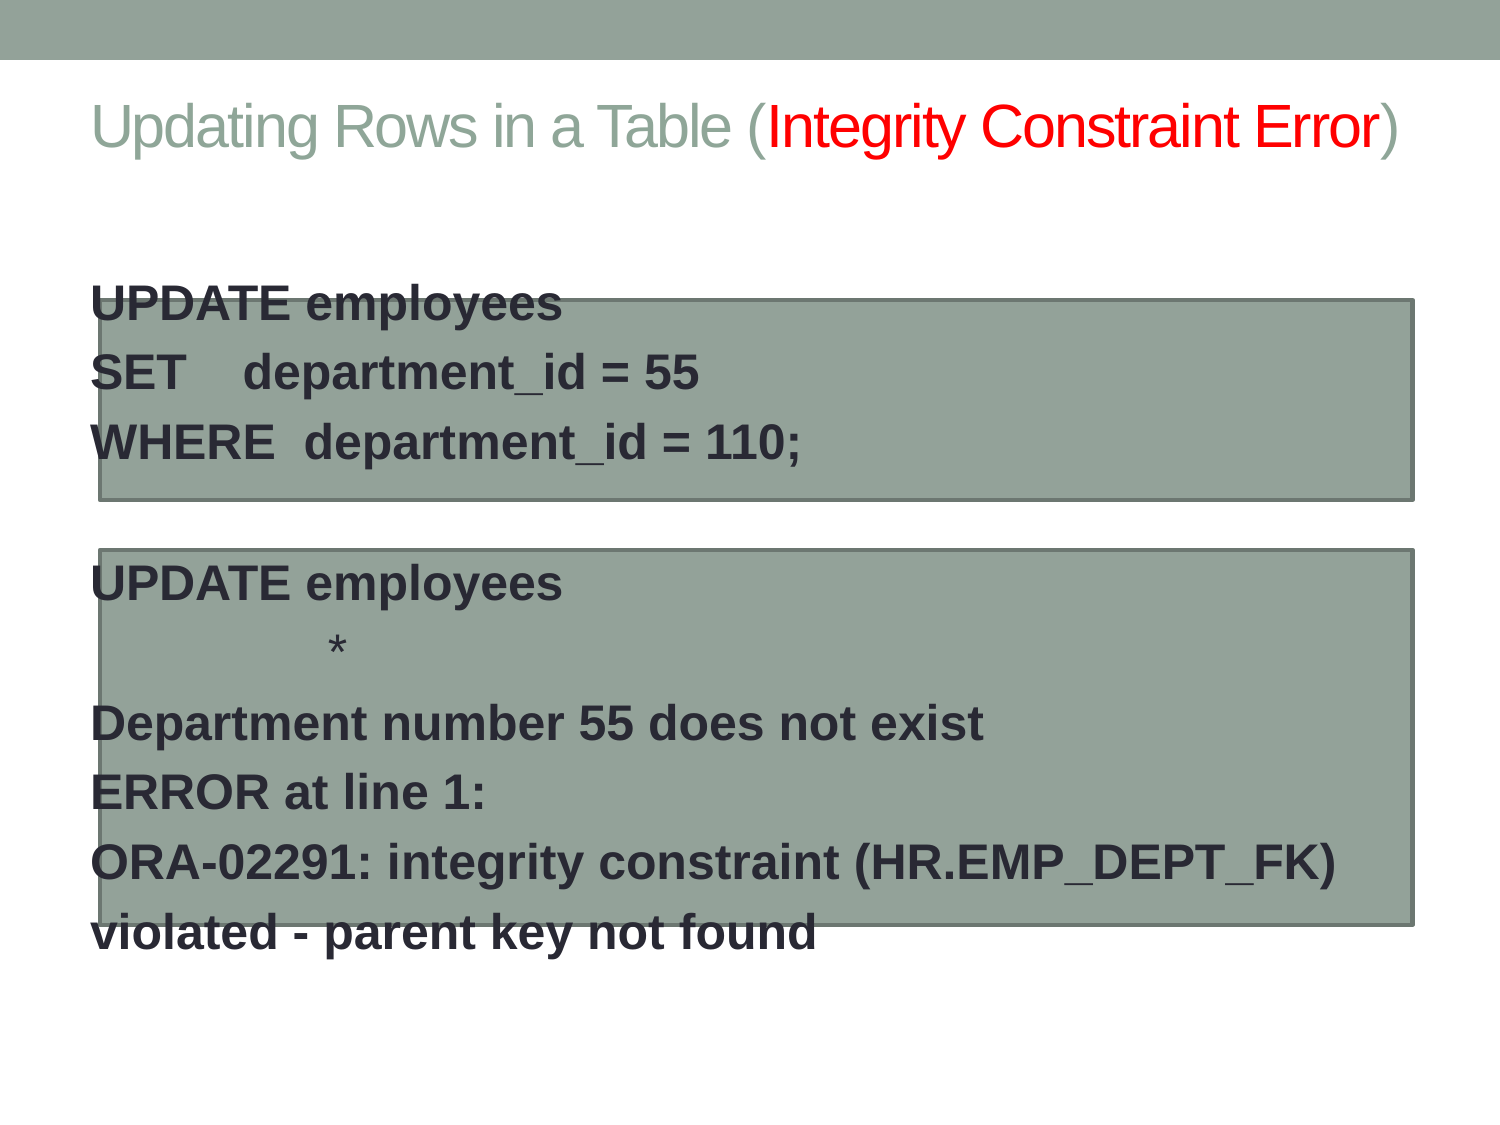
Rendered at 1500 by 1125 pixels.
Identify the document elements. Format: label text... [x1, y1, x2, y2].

list UPDATE employees SET department_id = 55 WHERE department_id = 110; UPDATE employees * Department number 55 does not exist ERROR at line 1: ORA-02291: integrity constraint (HR.EMP_DEPT_FK) violated - parent key not found [75, 262, 1425, 1063]
title Updating Rows in a Table (Integrity Constraint Error) [75, 56, 1425, 262]
